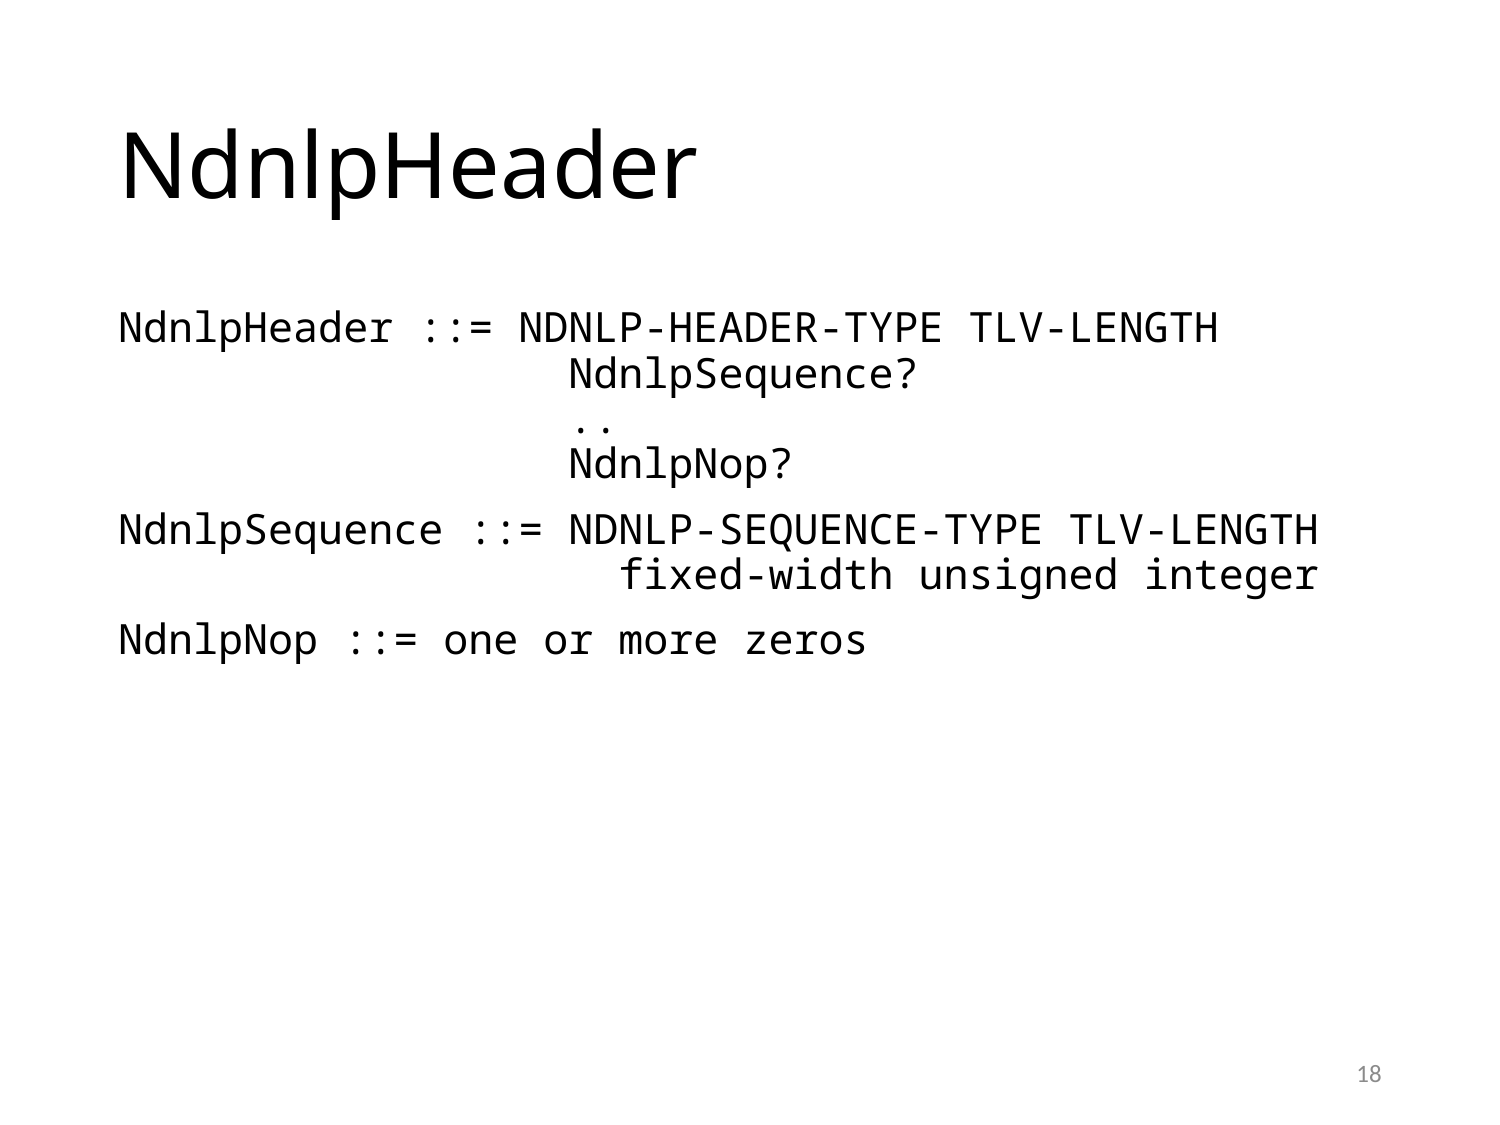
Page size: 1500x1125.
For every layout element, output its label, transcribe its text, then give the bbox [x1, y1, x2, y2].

title NdnlpHeader [103, 59, 1397, 278]
slide_number 18 [1059, 1042, 1397, 1103]
list NdnlpHeader ::= NDNLP-HEADER-TYPE TLV-LENGTH NdnlpSequence? .. NdnlpNop? NdnlpSequence ::= NDNLP-SEQUENCE-TYPE TLV-LENGTH fixed-width unsigned integer NdnlpNop ::= one or more zeros [103, 299, 1397, 1014]
